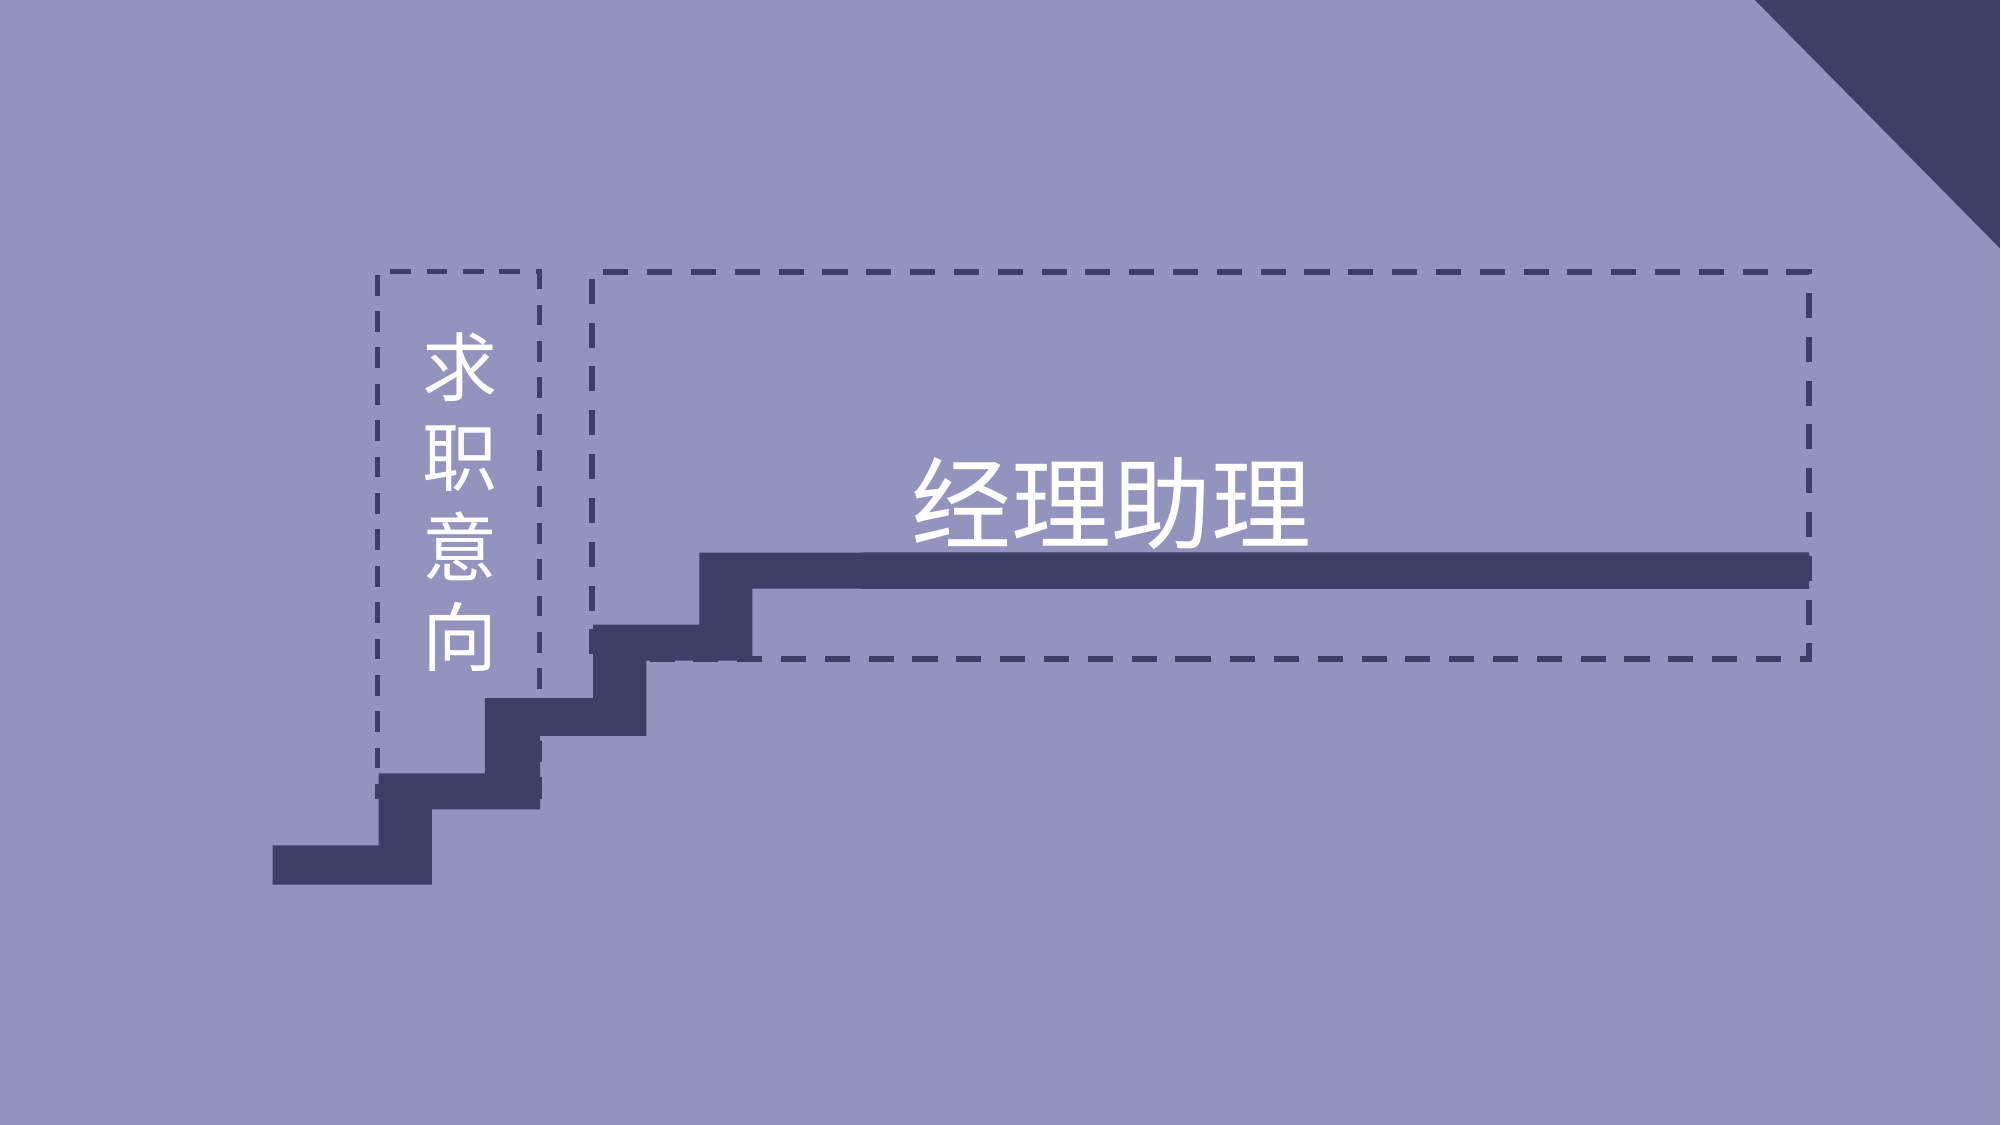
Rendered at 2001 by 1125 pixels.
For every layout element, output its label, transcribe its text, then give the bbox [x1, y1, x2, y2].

text_box [860, 551, 1810, 590]
text_box [377, 271, 540, 798]
text_box 经理助理 [896, 434, 1378, 552]
text_box [591, 271, 1810, 660]
text_box [272, 660, 753, 885]
text_box [1754, 0, 2000, 250]
text_box 求职意向 [407, 313, 557, 688]
